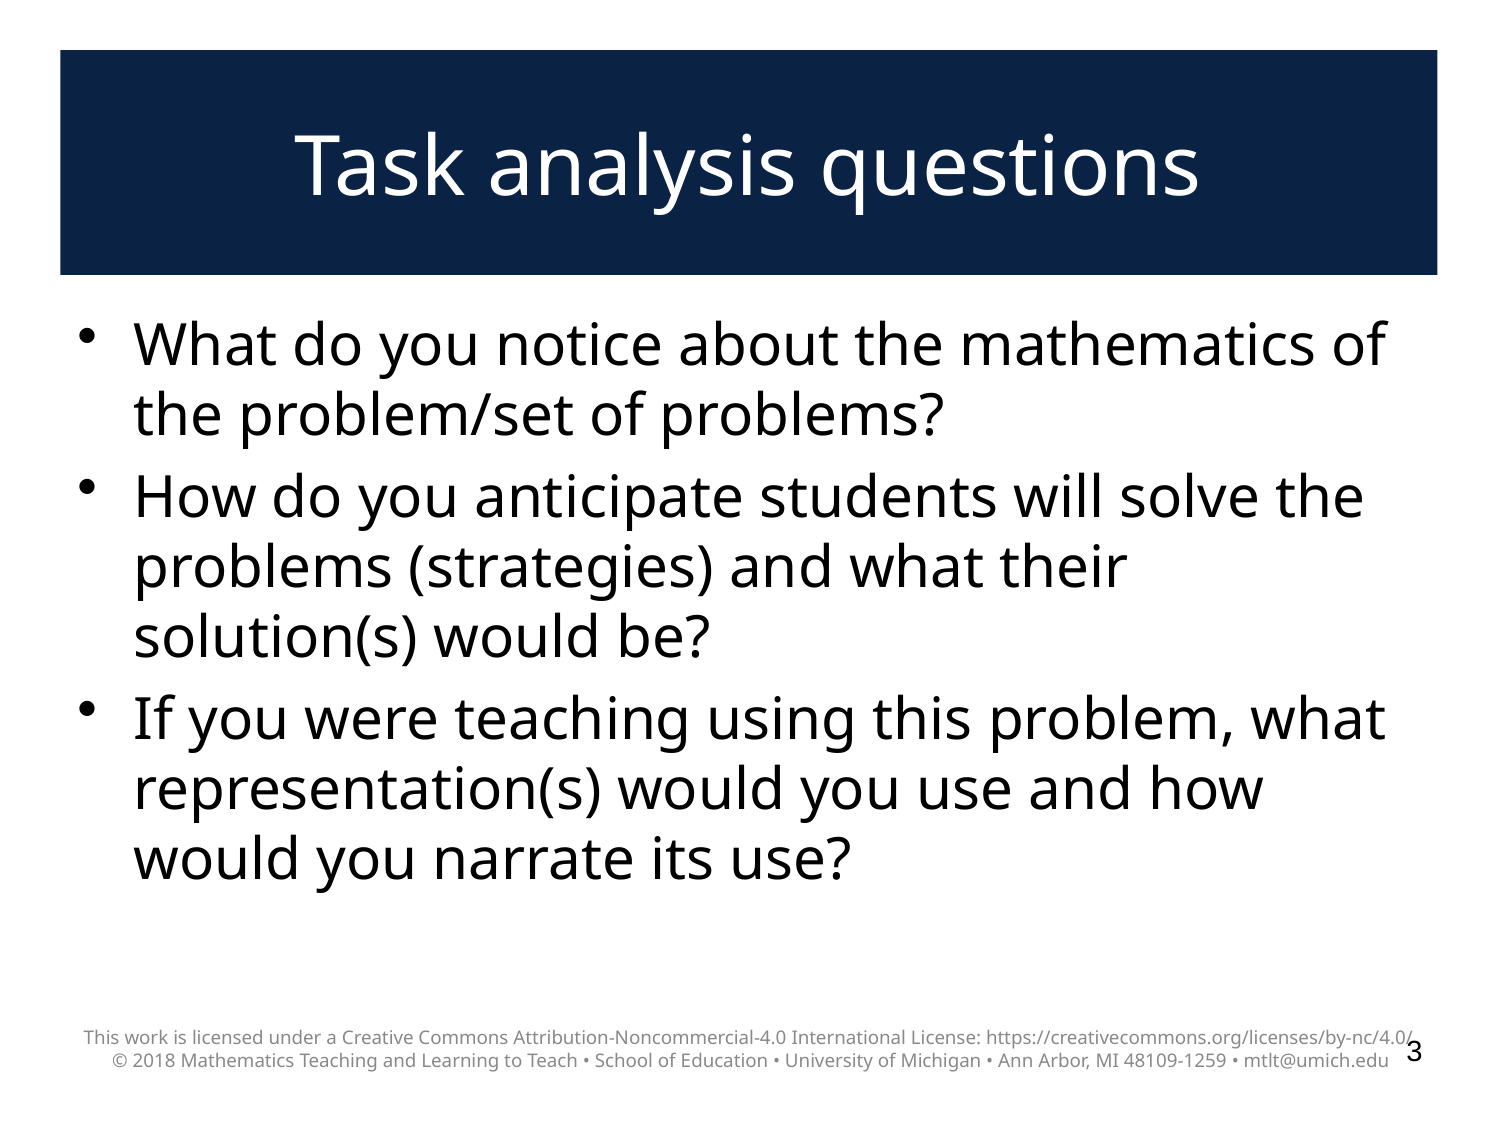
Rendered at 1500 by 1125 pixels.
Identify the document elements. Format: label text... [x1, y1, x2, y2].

list What do you notice about the mathematics of the problem/set of problems? How do you anticipate students will solve the problems (strategies) and what their solution(s) would be? If you were teaching using this problem, what representation(s) would you use and how would you narrate its use? [62, 299, 1438, 1005]
footer This work is licensed under a Creative Commons Attribution-Noncommercial-4.0 International License: https://creativecommons.org/licenses/by-nc/4.0/ © 2018 Mathematics Teaching and Learning to Teach • School of Education • University of Michigan • Ann Arbor, MI 48109-1259 • mtlt@umich.edu [62, 1009, 1438, 1088]
title Task analysis questions [60, 50, 1438, 275]
